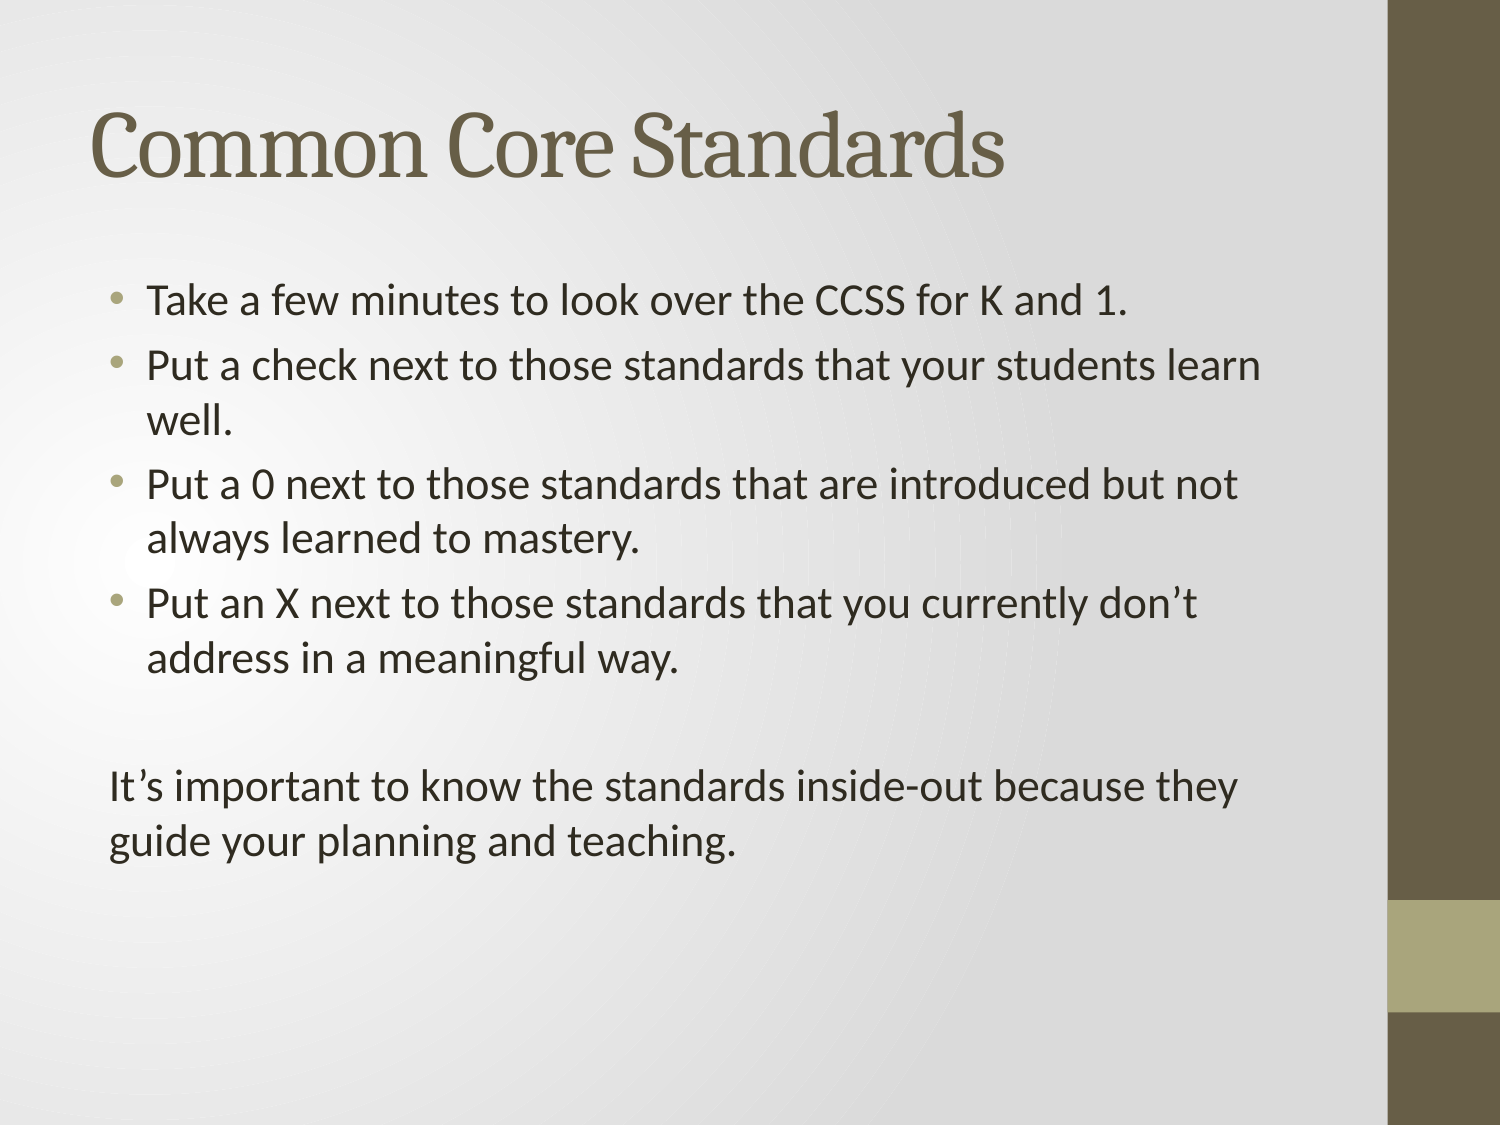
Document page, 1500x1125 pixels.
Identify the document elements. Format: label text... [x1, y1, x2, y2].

list Take a few minutes to look over the CCSS for K and 1. Put a check next to those standards that your students learn well. Put a 0 next to those standards that are introduced but not always learned to mastery. Put an X next to those standards that you currently don’t address in a meaningful way. It’s important to know the standards inside-out because they guide your planning and teaching. [74, 262, 1326, 1051]
title Common Core Standards [75, 45, 1325, 233]
